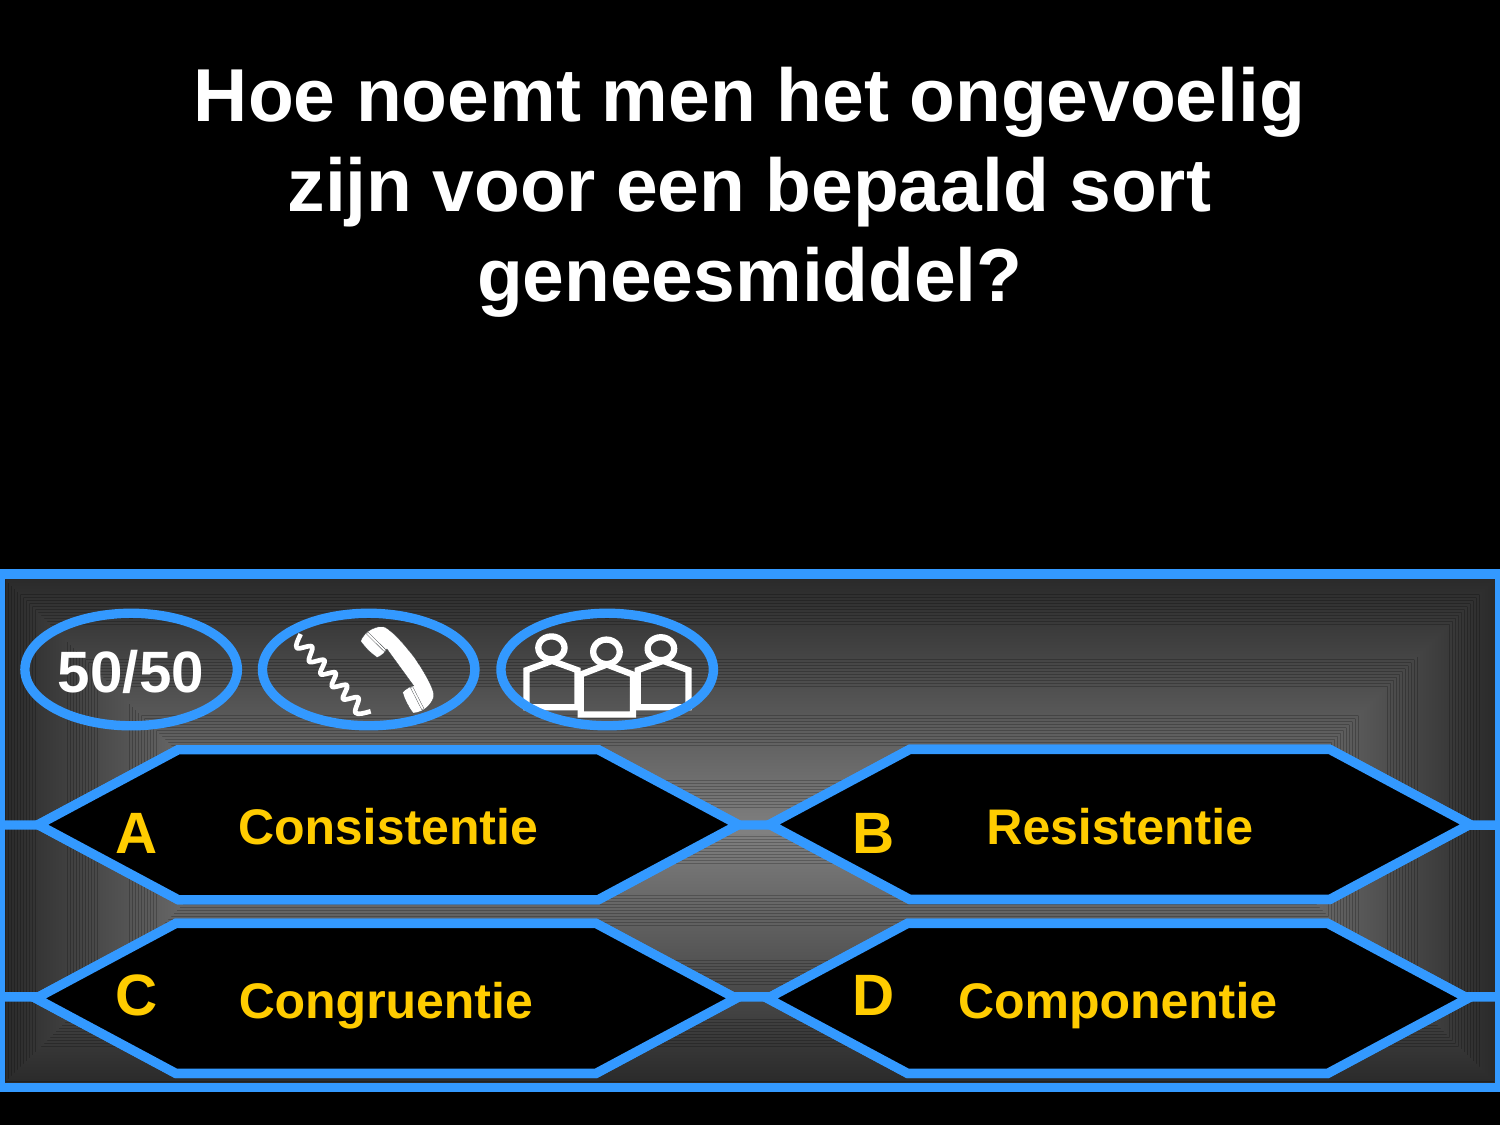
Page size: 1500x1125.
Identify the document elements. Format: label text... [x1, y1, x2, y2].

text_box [324, 624, 435, 730]
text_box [0, 574, 1500, 1088]
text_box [526, 636, 689, 715]
title Hoe noemt men het ongevoelig zijn voor een bepaald sort geneesmiddel? [112, 87, 1388, 275]
